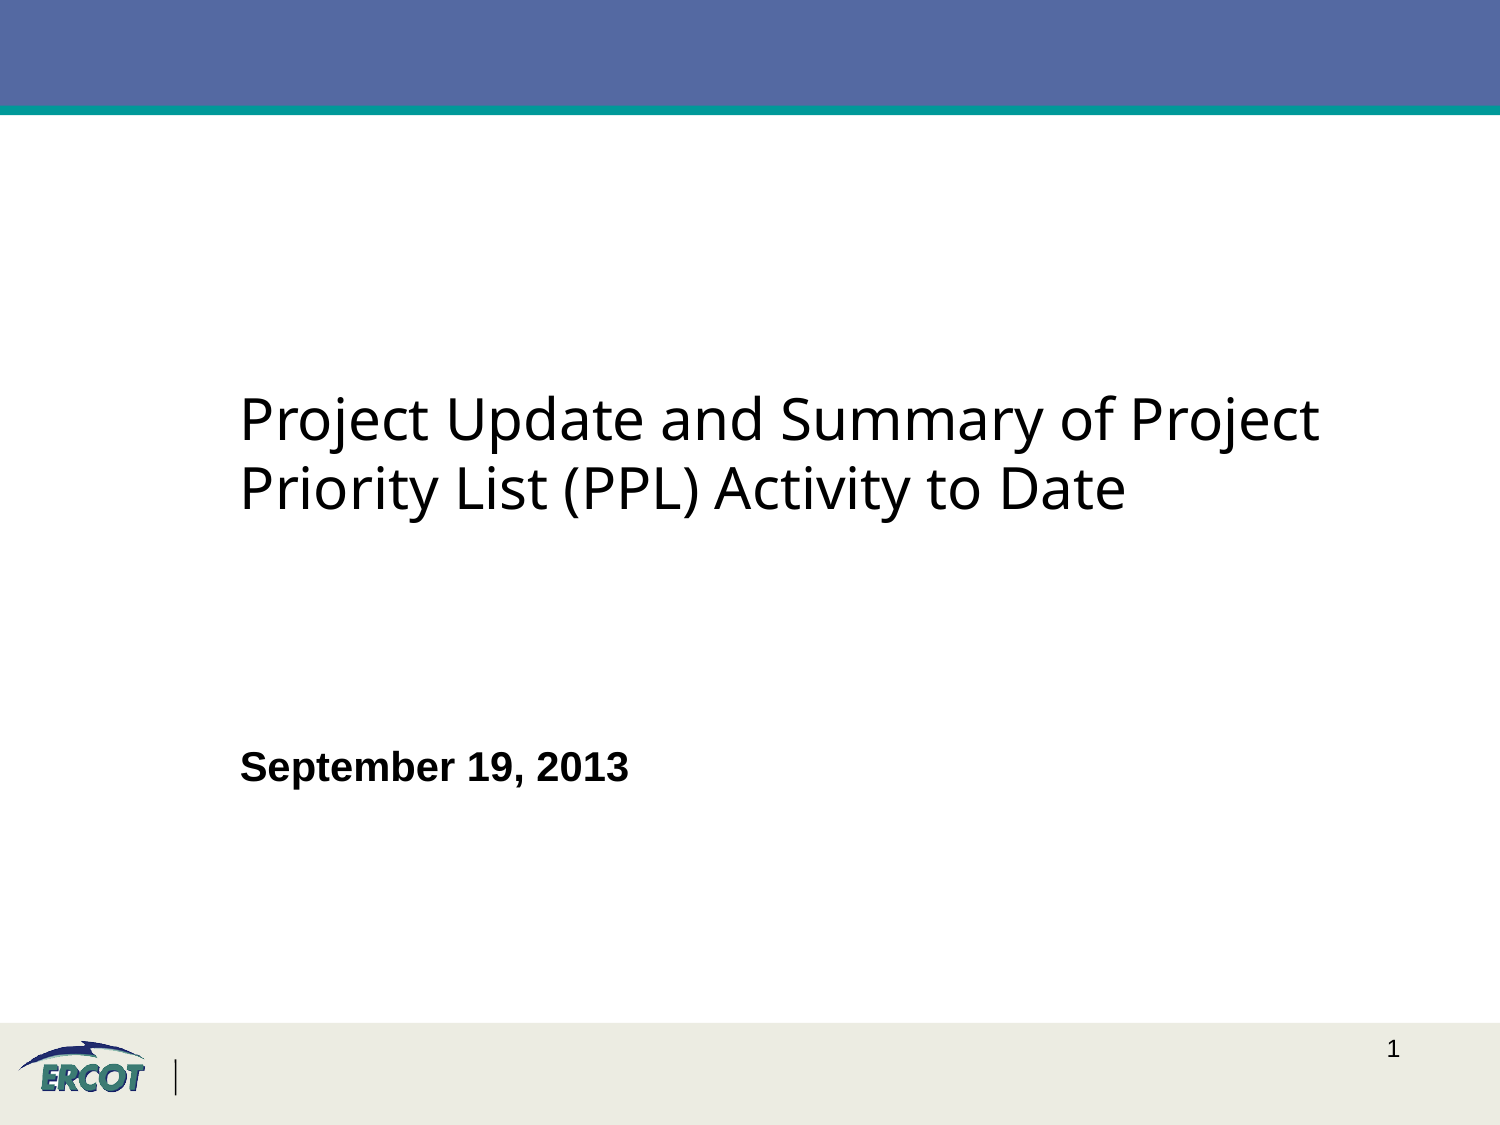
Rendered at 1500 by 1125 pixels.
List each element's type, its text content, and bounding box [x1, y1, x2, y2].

picture [10, 1031, 151, 1111]
text_box Project Update and Summary of Project Priority List (PPL) Activity to Date [224, 349, 1413, 554]
text_box September 19, 2013 [225, 587, 650, 900]
